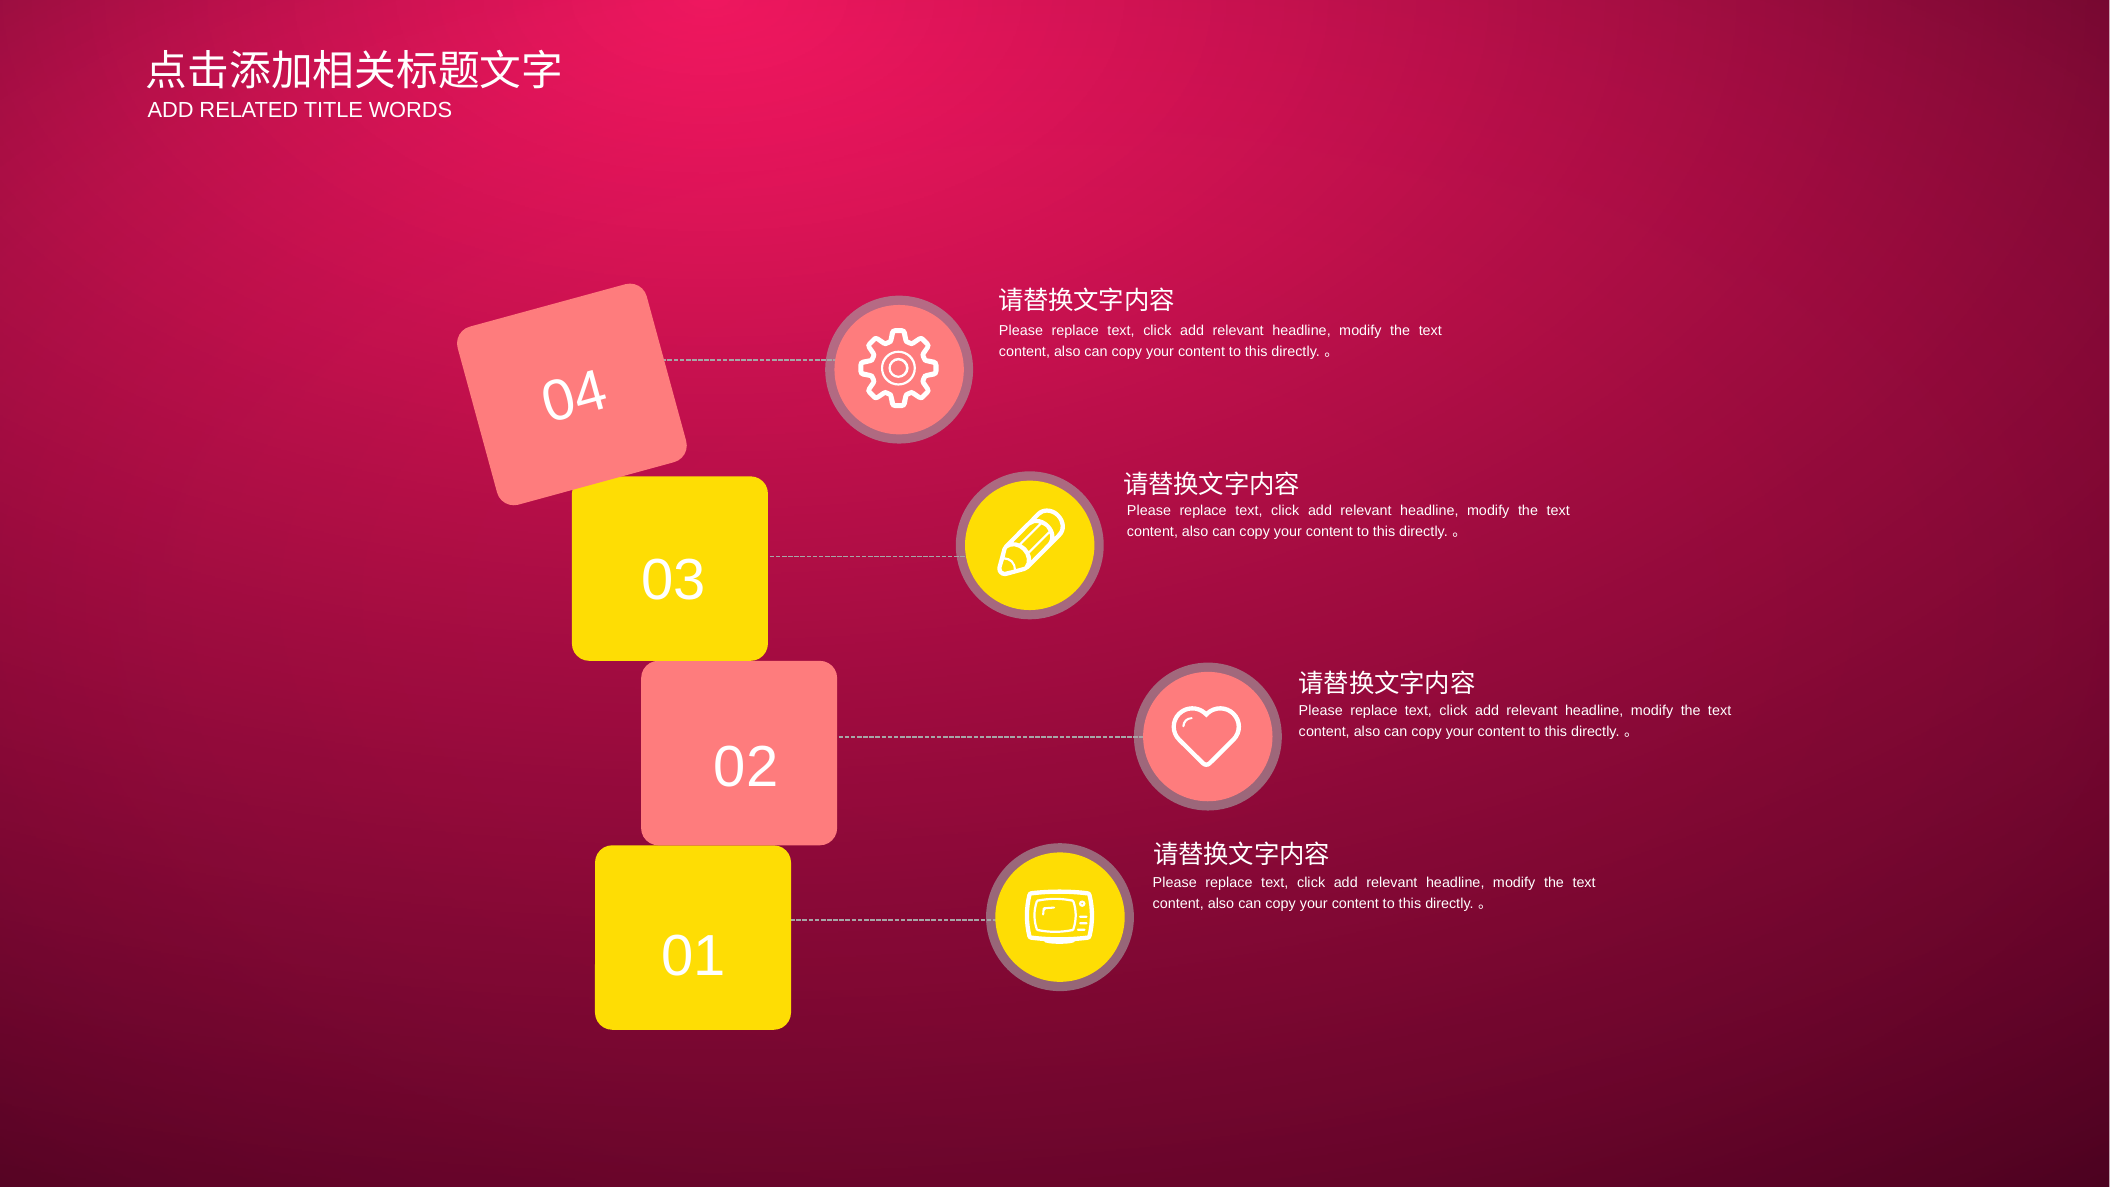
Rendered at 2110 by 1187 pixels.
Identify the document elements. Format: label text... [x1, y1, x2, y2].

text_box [473, 302, 670, 487]
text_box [858, 328, 939, 409]
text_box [571, 476, 768, 661]
text_box Please replace text, click add relevant headline, modify the text content, also can copy your content to this directly.。 [1152, 870, 1597, 912]
text_box Please replace text, click add relevant headline, modify the text content, also can copy your content to this directly.。 [998, 317, 1444, 360]
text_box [825, 295, 974, 444]
picture [0, 0, 2110, 1187]
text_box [595, 845, 792, 1030]
text_box Please replace text, click add relevant headline, modify the text content, also can copy your content to this directly.。 [1298, 697, 1733, 740]
text_box 请替换文字内容 [1123, 461, 1414, 499]
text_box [1133, 662, 1282, 811]
text_box Please replace text, click add relevant headline, modify the text content, also can copy your content to this directly.。 [1126, 497, 1571, 540]
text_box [1169, 704, 1244, 768]
text_box 请替换文字内容 [998, 278, 1289, 316]
text_box 请替换文字内容 [1153, 831, 1444, 868]
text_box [641, 660, 838, 846]
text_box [1023, 889, 1095, 944]
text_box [955, 471, 1104, 620]
text_box ADD RELATED TITLE WORDS [147, 96, 453, 123]
text_box 点击添加相关标题文字 [145, 43, 564, 95]
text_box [986, 843, 1134, 992]
text_box 请替换文字内容 [1298, 660, 1589, 697]
